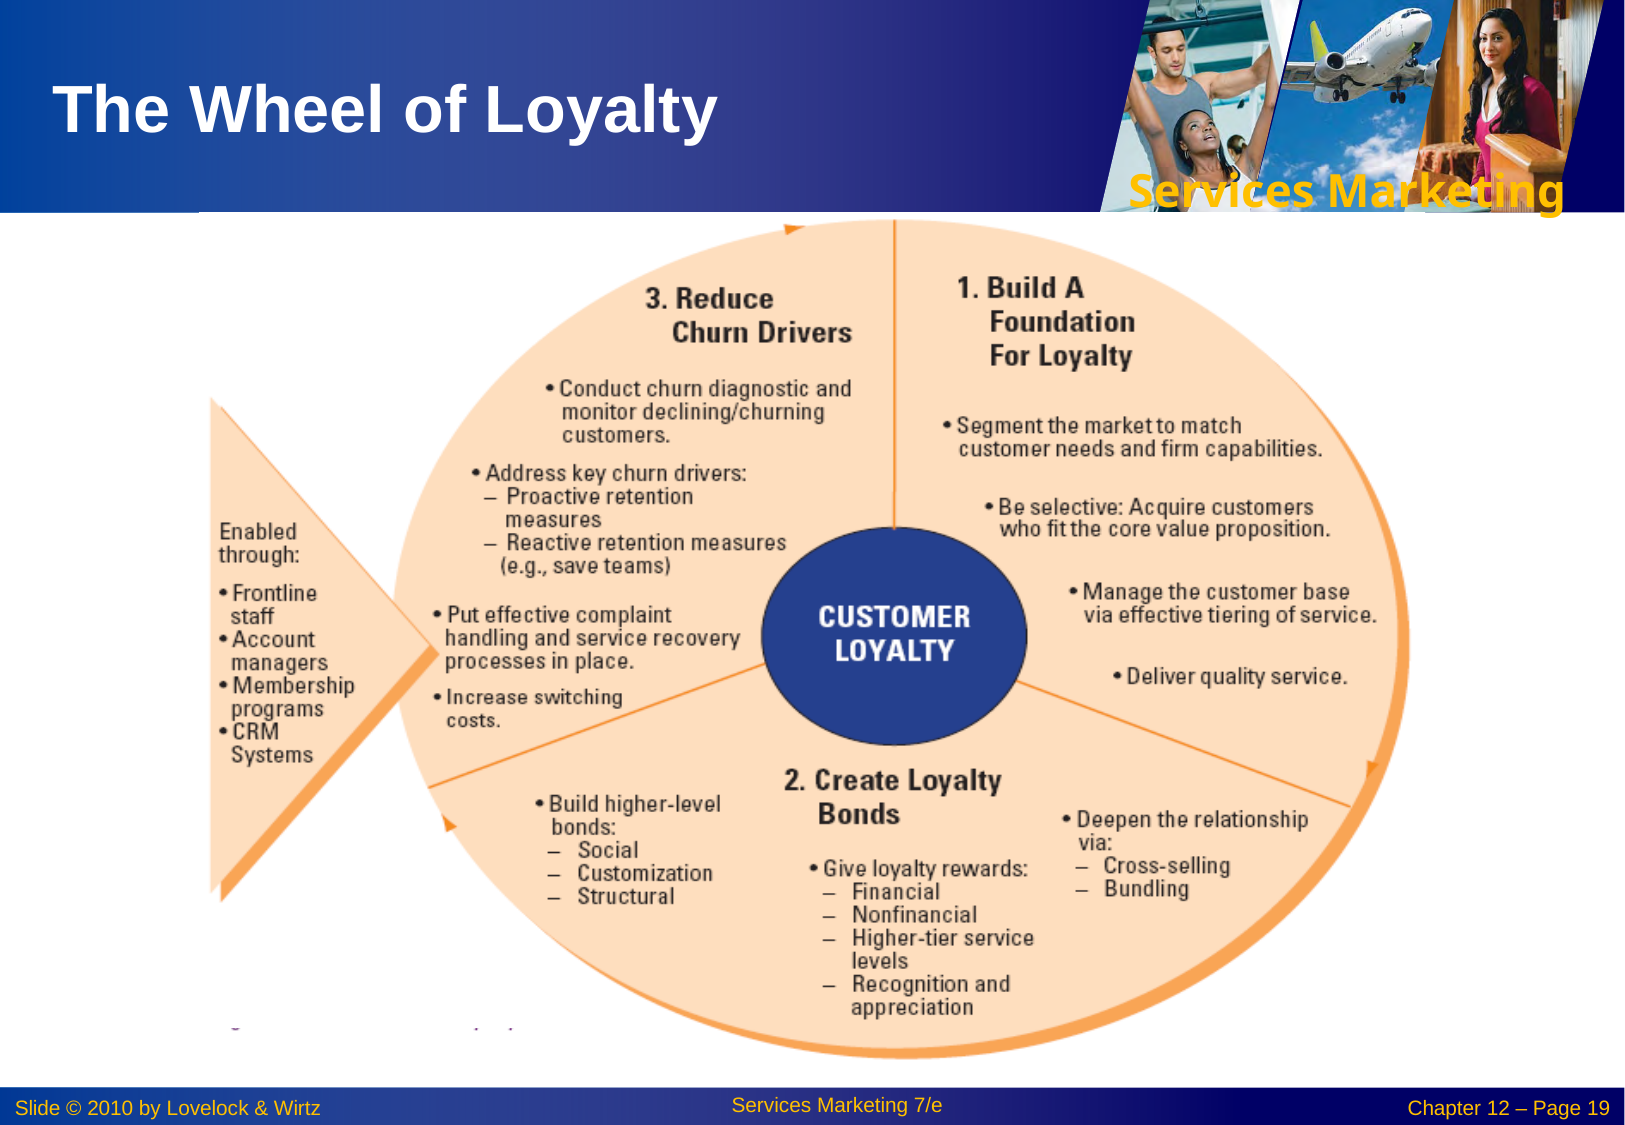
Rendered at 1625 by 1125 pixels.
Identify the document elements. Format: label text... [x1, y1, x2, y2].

title The Wheel of Loyalty [36, 37, 1088, 176]
picture [1100, 0, 1604, 212]
picture [1546, 187, 1556, 202]
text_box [199, 212, 1425, 1072]
text_box [1428, 212, 1625, 268]
picture [1162, 186, 1172, 192]
